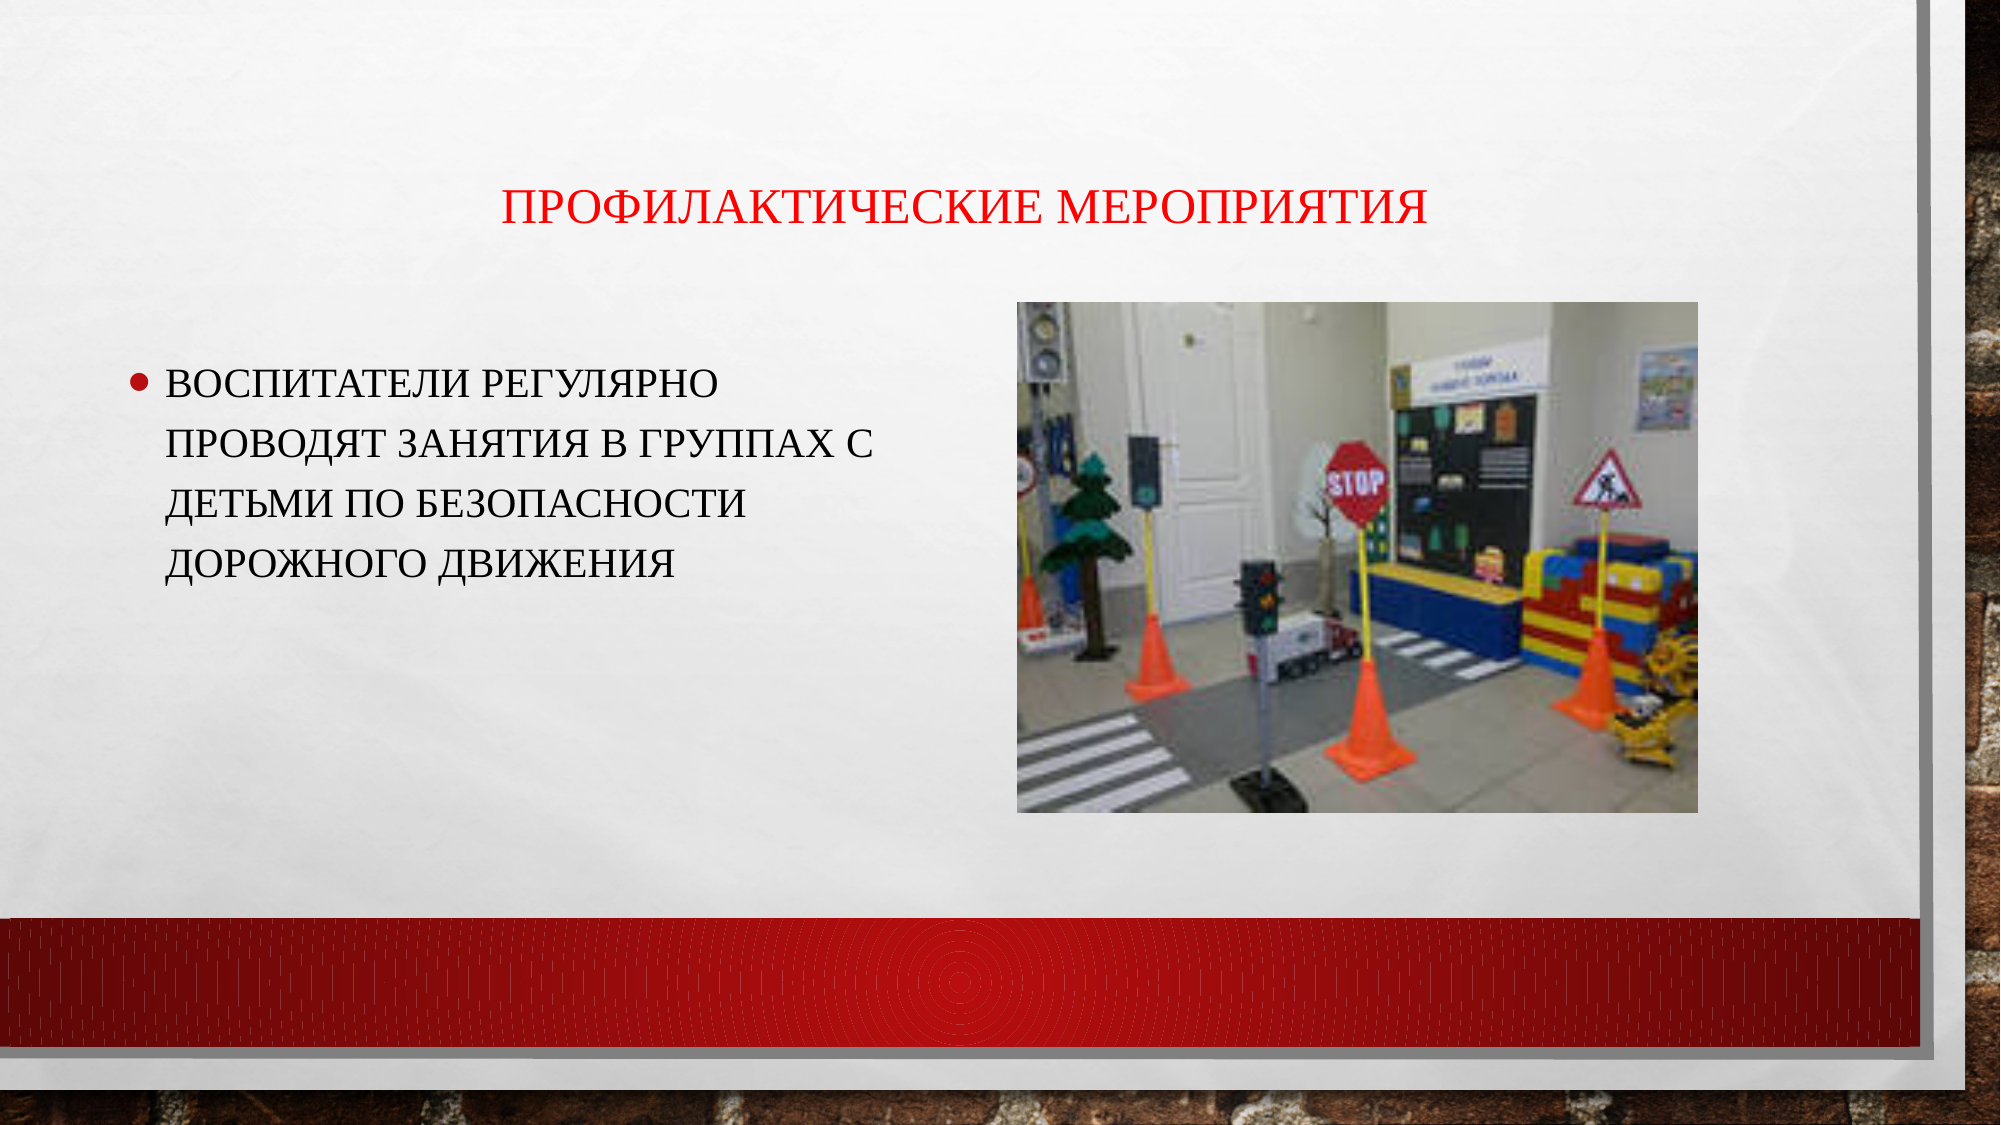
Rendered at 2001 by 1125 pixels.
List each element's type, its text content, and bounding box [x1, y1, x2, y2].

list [1017, 302, 1699, 813]
list Воспитатели регулярно проводят занятия в группах с детьми по безопасности дорожного движения [112, 338, 948, 882]
picture [0, 0, 2000, 1125]
title Профилактические мероприятия [112, 112, 1818, 303]
